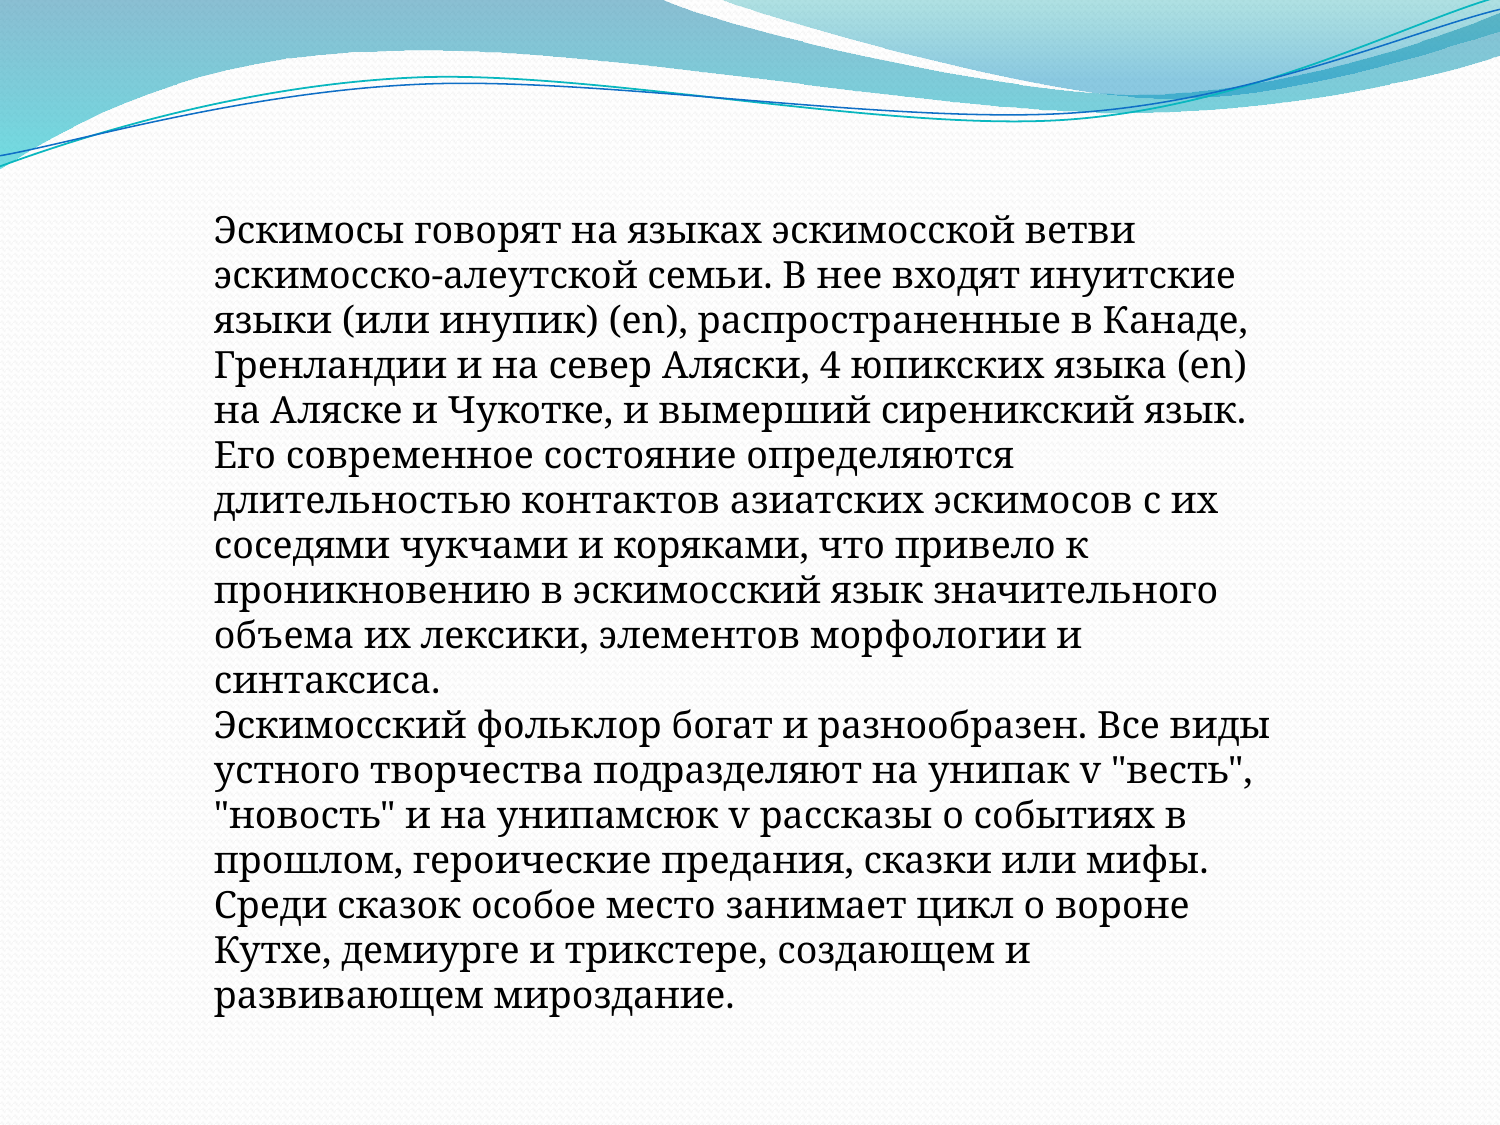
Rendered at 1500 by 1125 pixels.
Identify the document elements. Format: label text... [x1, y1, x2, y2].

text_box Эскимосы говорят на языках эскимосской ветви эскимосско-алеутской семьи. В нее входят инуитские языки (или инупик) (en), распространенные в Канаде, Гренландии и на север Аляски, 4 юпикских языка (en) на Аляске и Чукотке, и вымерший сиреникский язык. Его современное состояние определяются длительностью контактов азиатских эскимосов с их соседями чукчами и коряками, что привело к проникновению в эскимосский язык значительного объема их лексики, элементов морфологии и синтаксиса. Эскимосский фольклор богат и разнообразен. Все виды устного творчества подразделяют на унипак v "весть", "новость" и на унипамсюк v рассказы о событиях в прошлом, героические предания, сказки или мифы. Среди сказок особое место занимает цикл о вороне Кутхе, демиурге и трикстере, создающем и развивающем мироздание. [199, 199, 1301, 1069]
